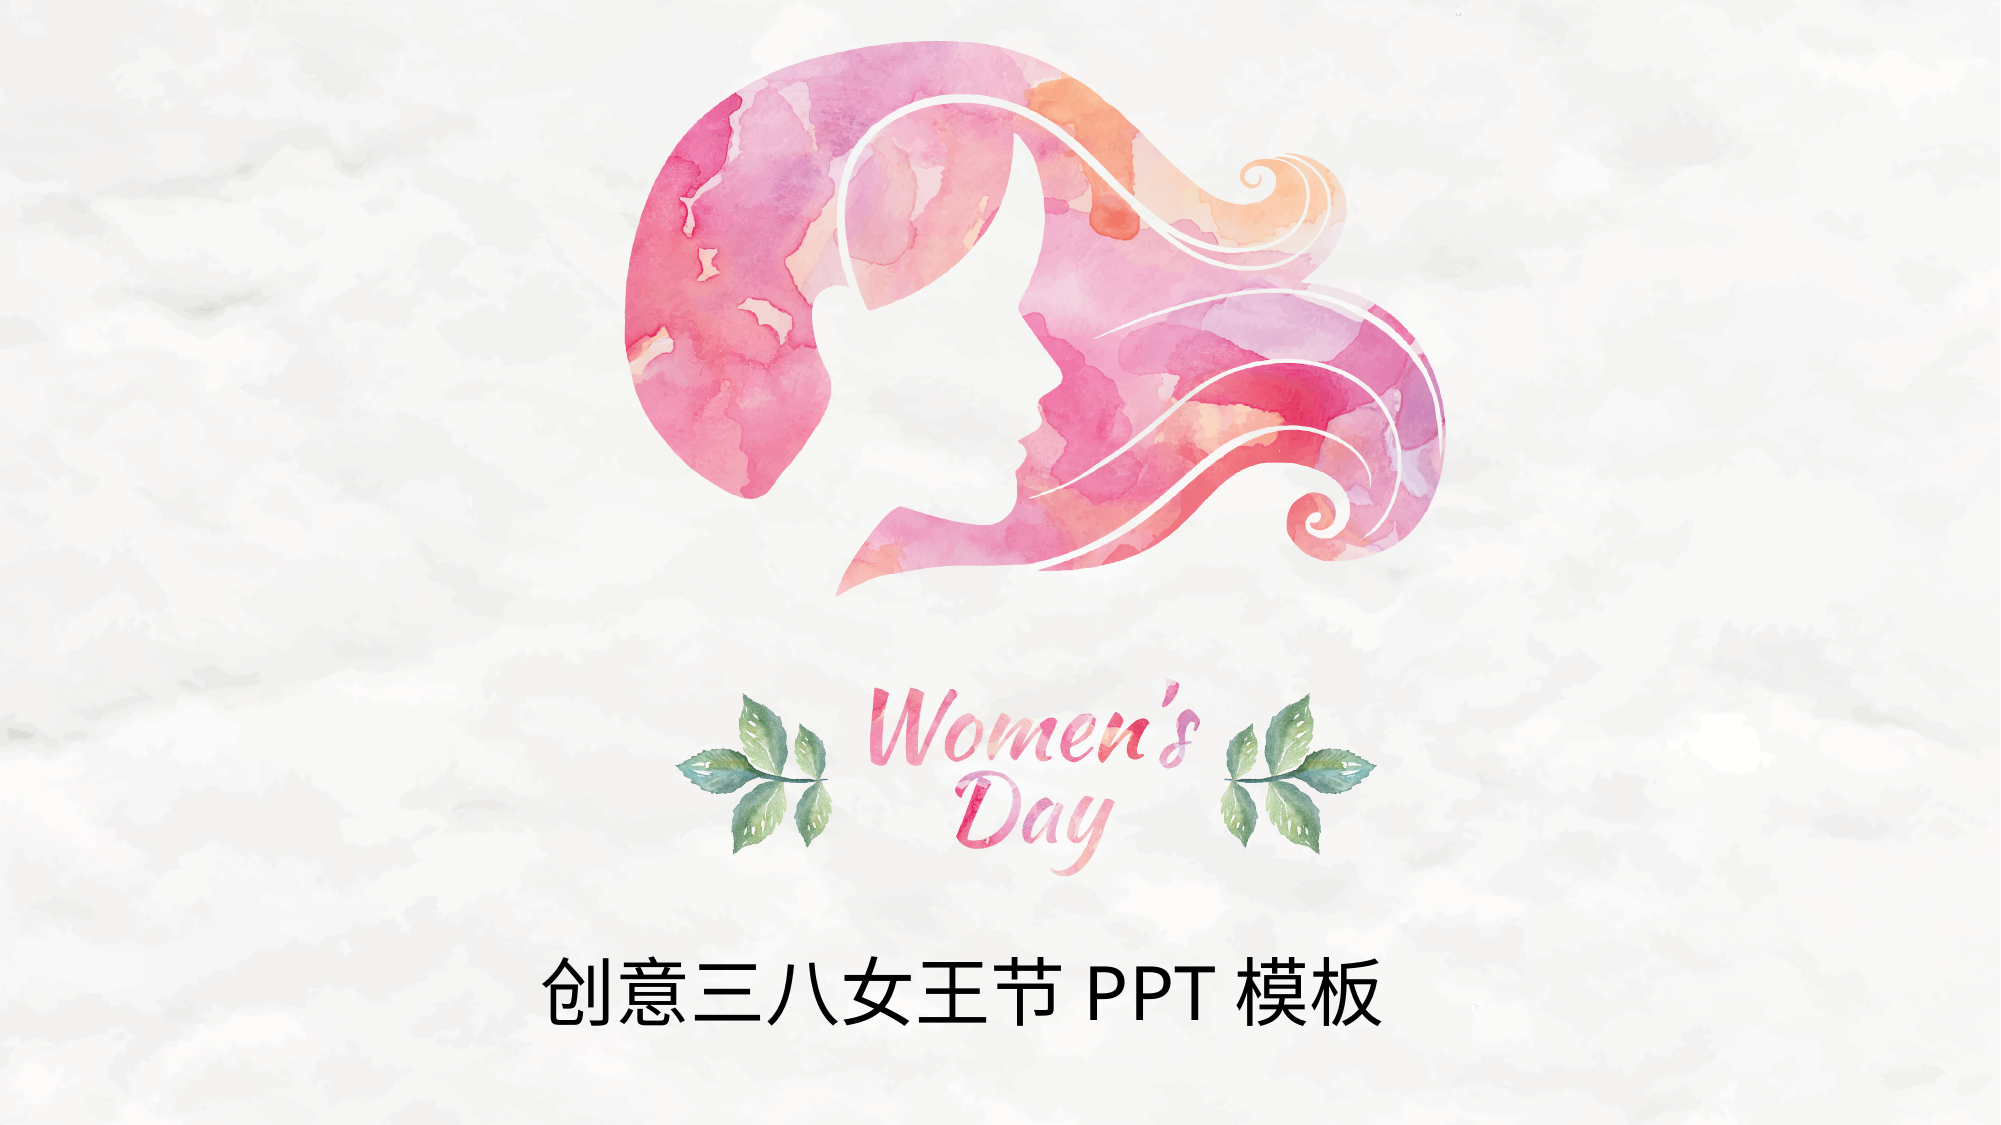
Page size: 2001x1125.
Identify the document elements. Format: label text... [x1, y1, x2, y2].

picture [0, 0, 2001, 1125]
text_box 创意三八女王节PPT模板 [526, 938, 1543, 1043]
